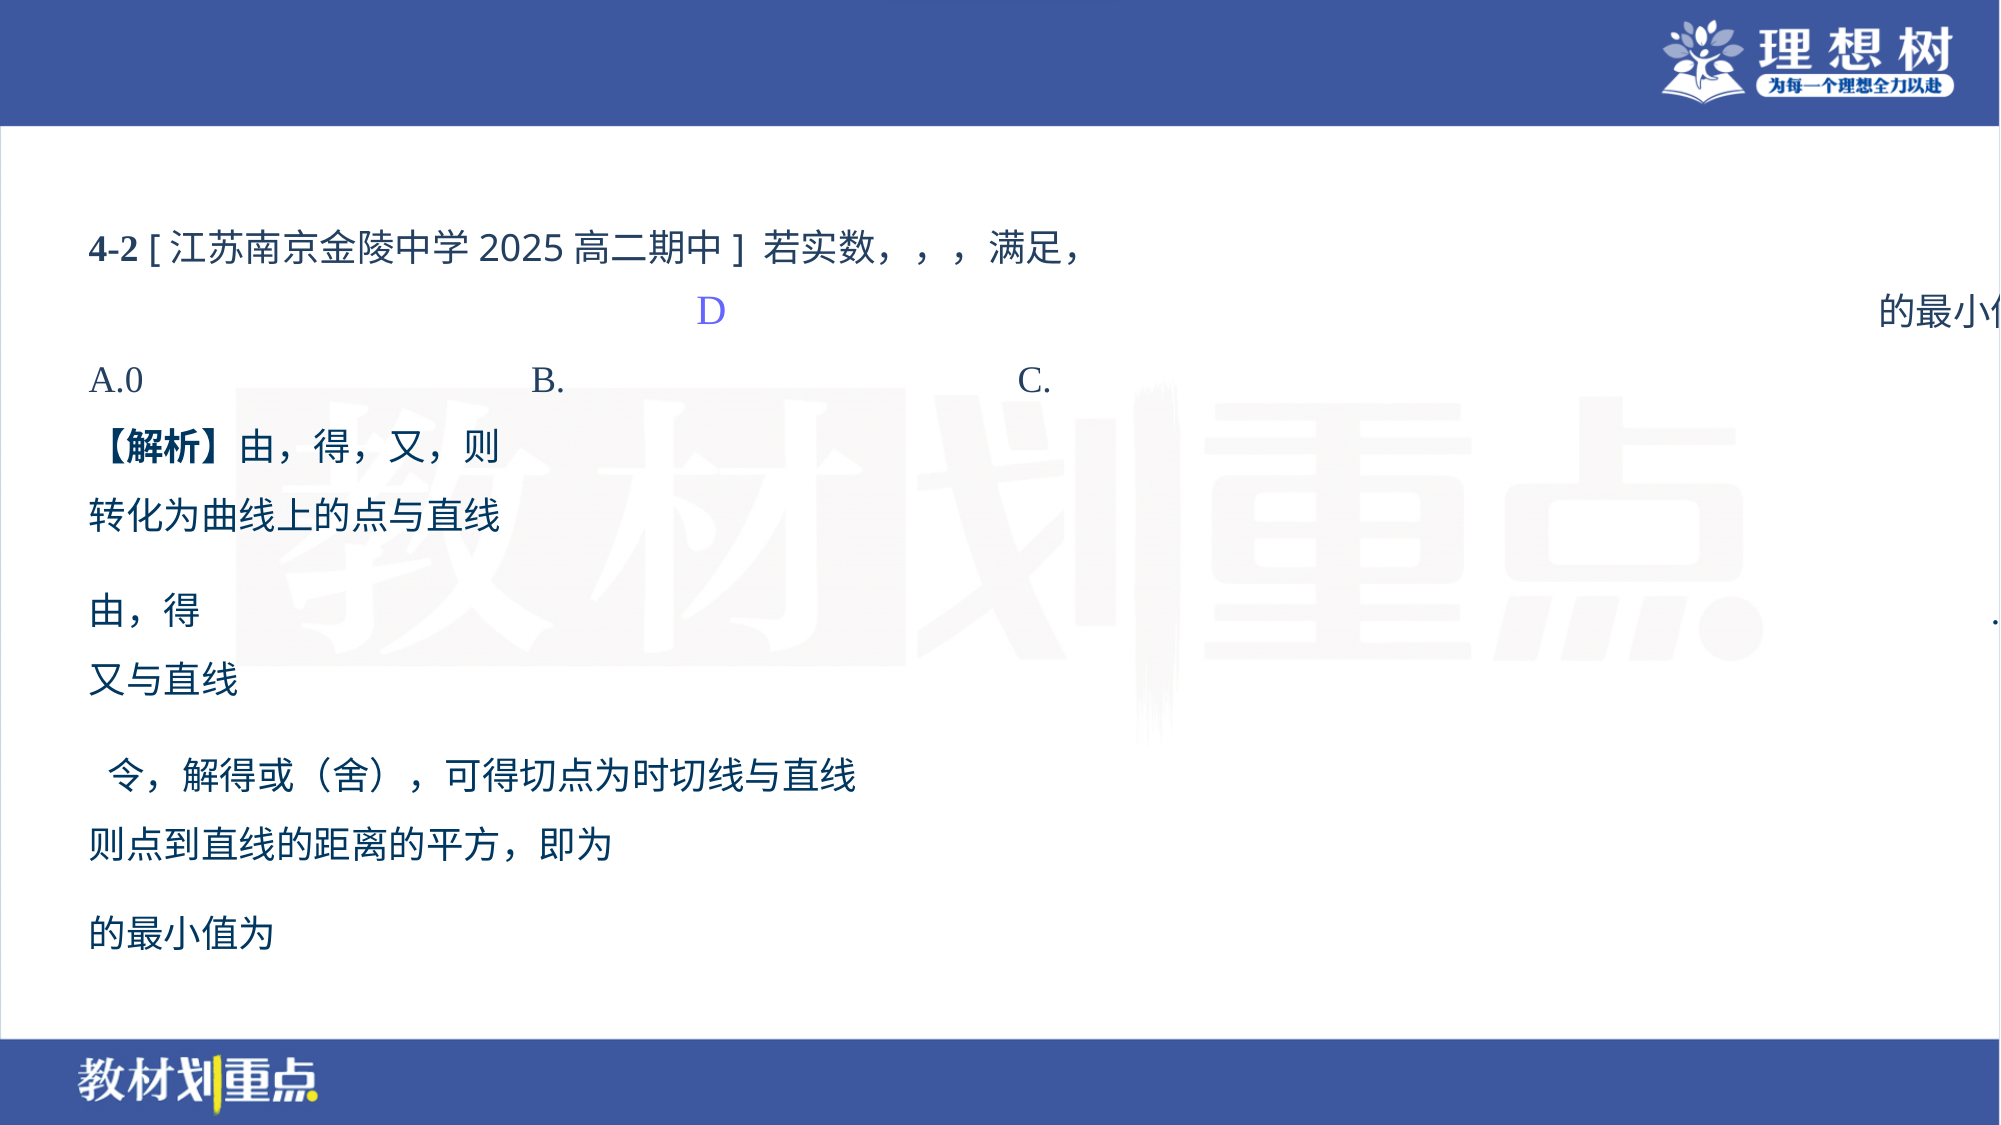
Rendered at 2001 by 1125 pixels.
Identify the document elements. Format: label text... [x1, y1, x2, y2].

picture [0, 0, 2000, 1125]
text_box D [681, 281, 742, 331]
